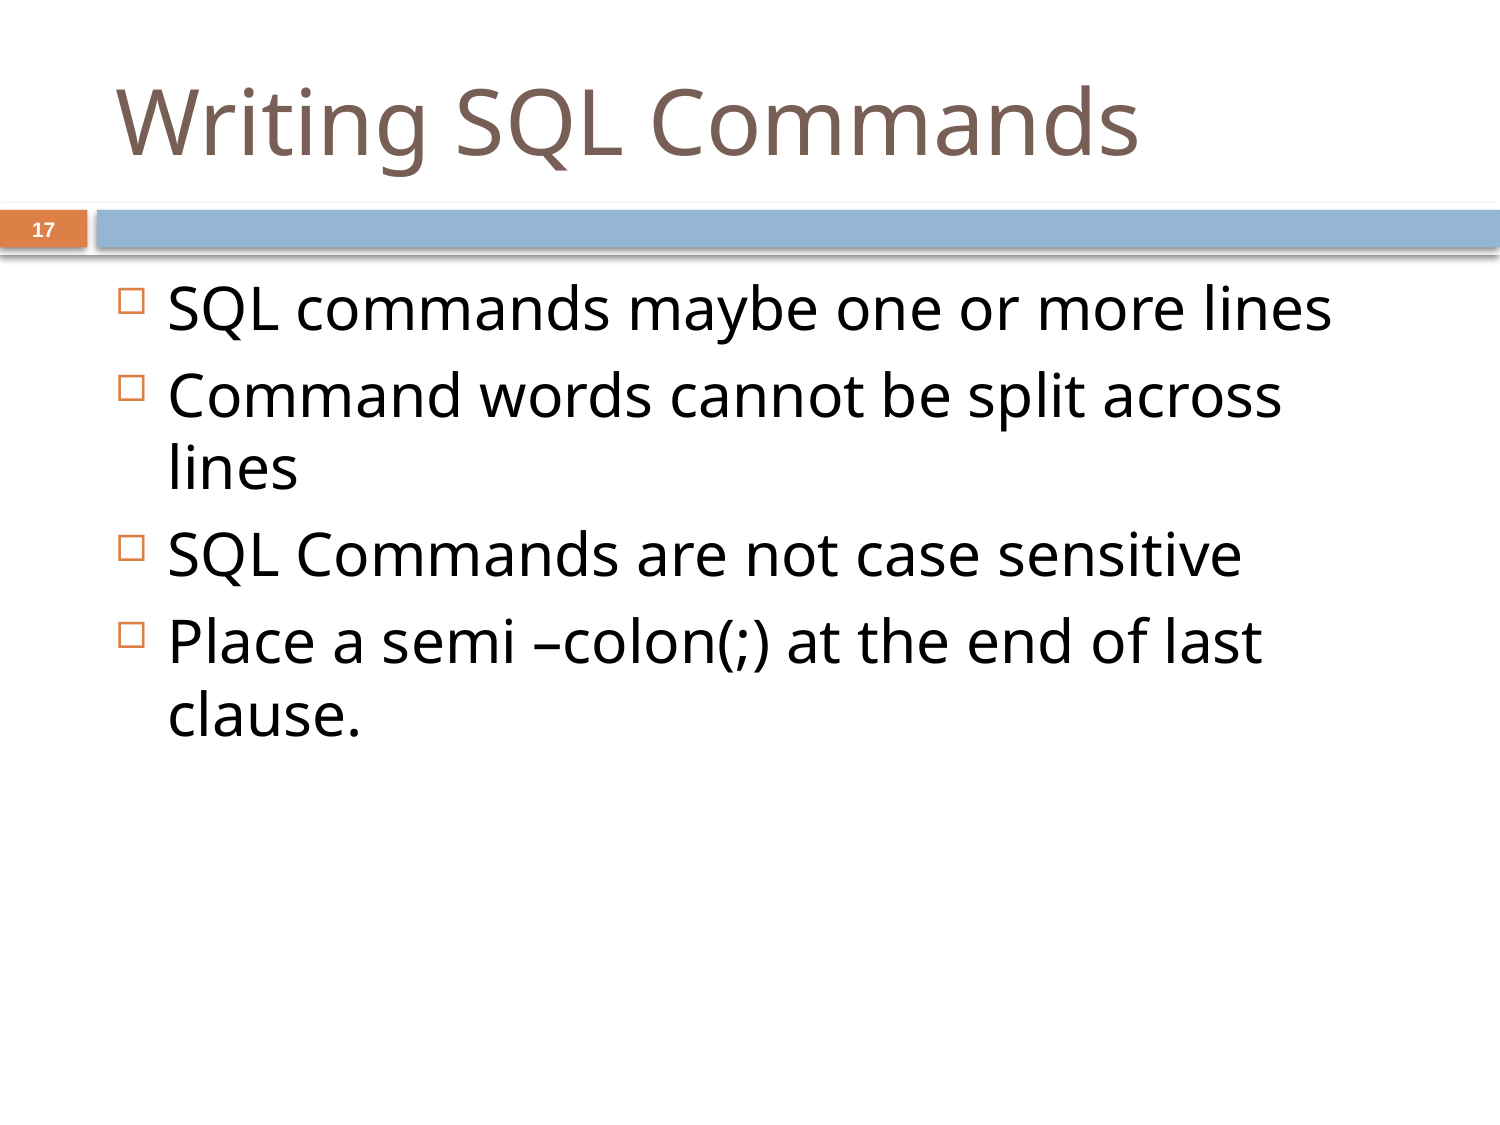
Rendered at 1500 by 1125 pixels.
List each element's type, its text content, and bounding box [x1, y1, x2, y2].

list SQL commands maybe one or more lines Command words cannot be split across lines SQL Commands are not case sensitive Place a semi –colon(;) at the end of last clause. [100, 262, 1439, 1001]
title Writing SQL Commands [100, 37, 1439, 201]
slide_number 17 [0, 208, 88, 249]
